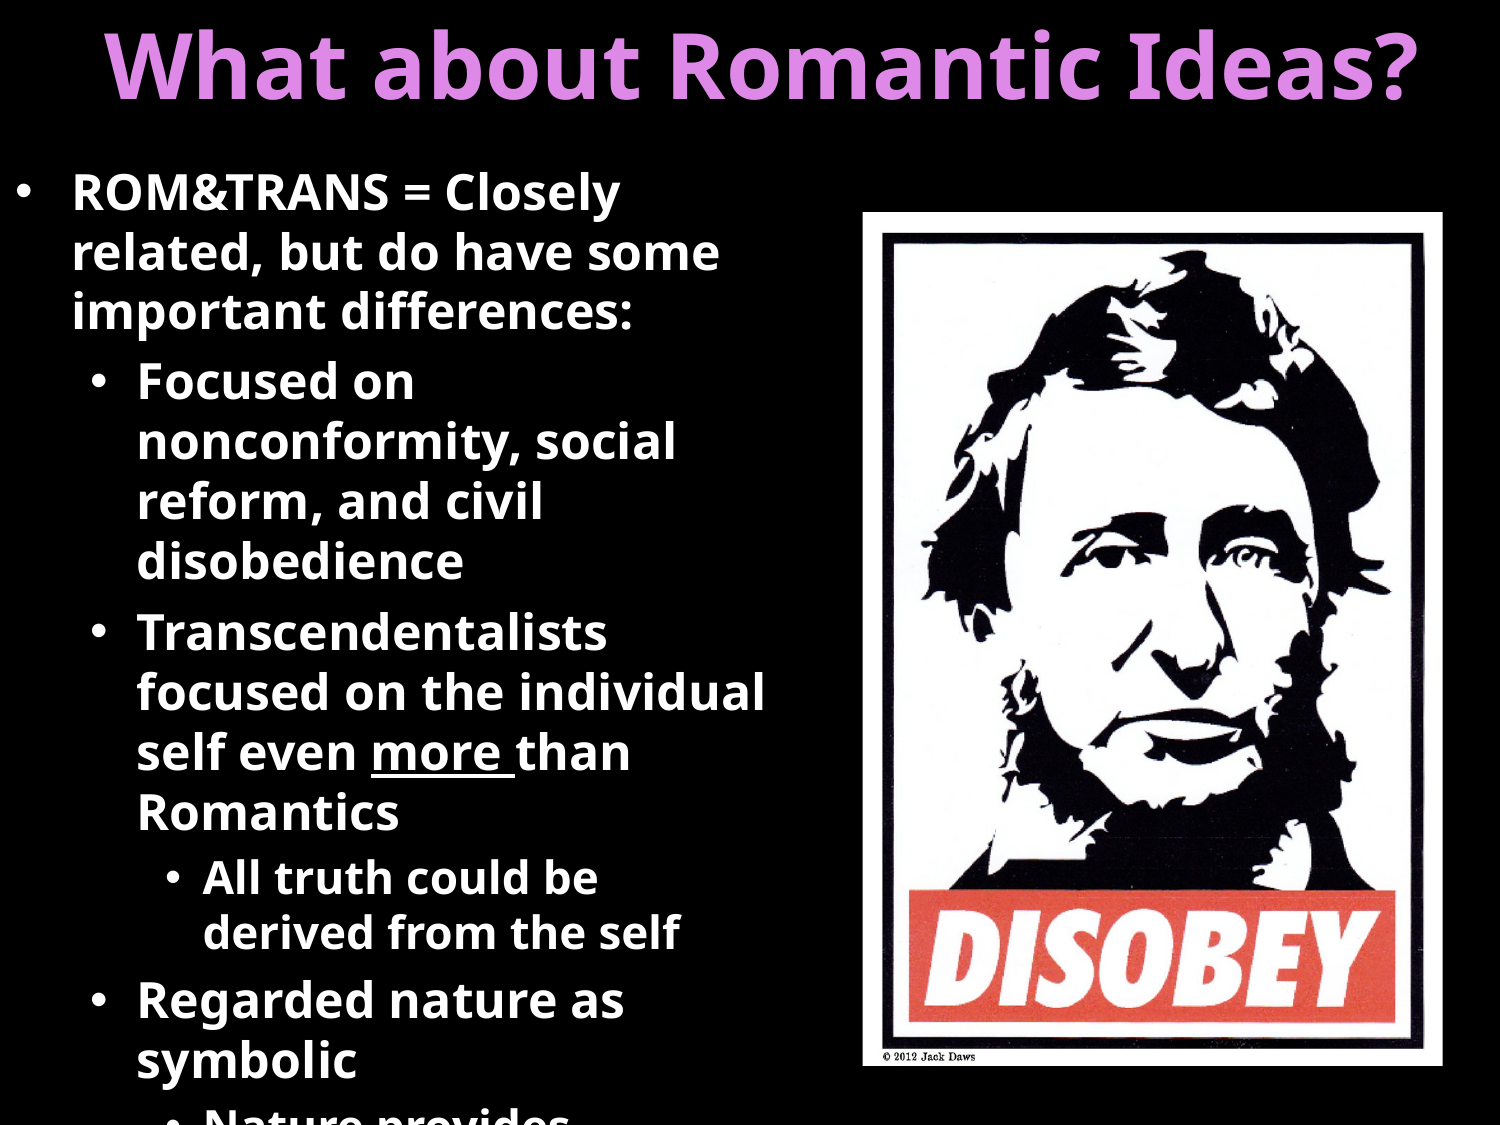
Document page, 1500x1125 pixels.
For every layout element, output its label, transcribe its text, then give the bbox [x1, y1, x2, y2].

text_box What about Romantic Ideas? [0, 0, 1500, 125]
list ROM&TRANS = Closely related, but do have some important differences: Focused on nonconformity, social reform, and civil disobedience Transcendentalists focused on the individual self even more than Romantics All truth could be derived from the self Regarded nature as symbolic Nature provides answers about virtue and wisdom [0, 152, 788, 1003]
picture [862, 212, 1443, 1066]
